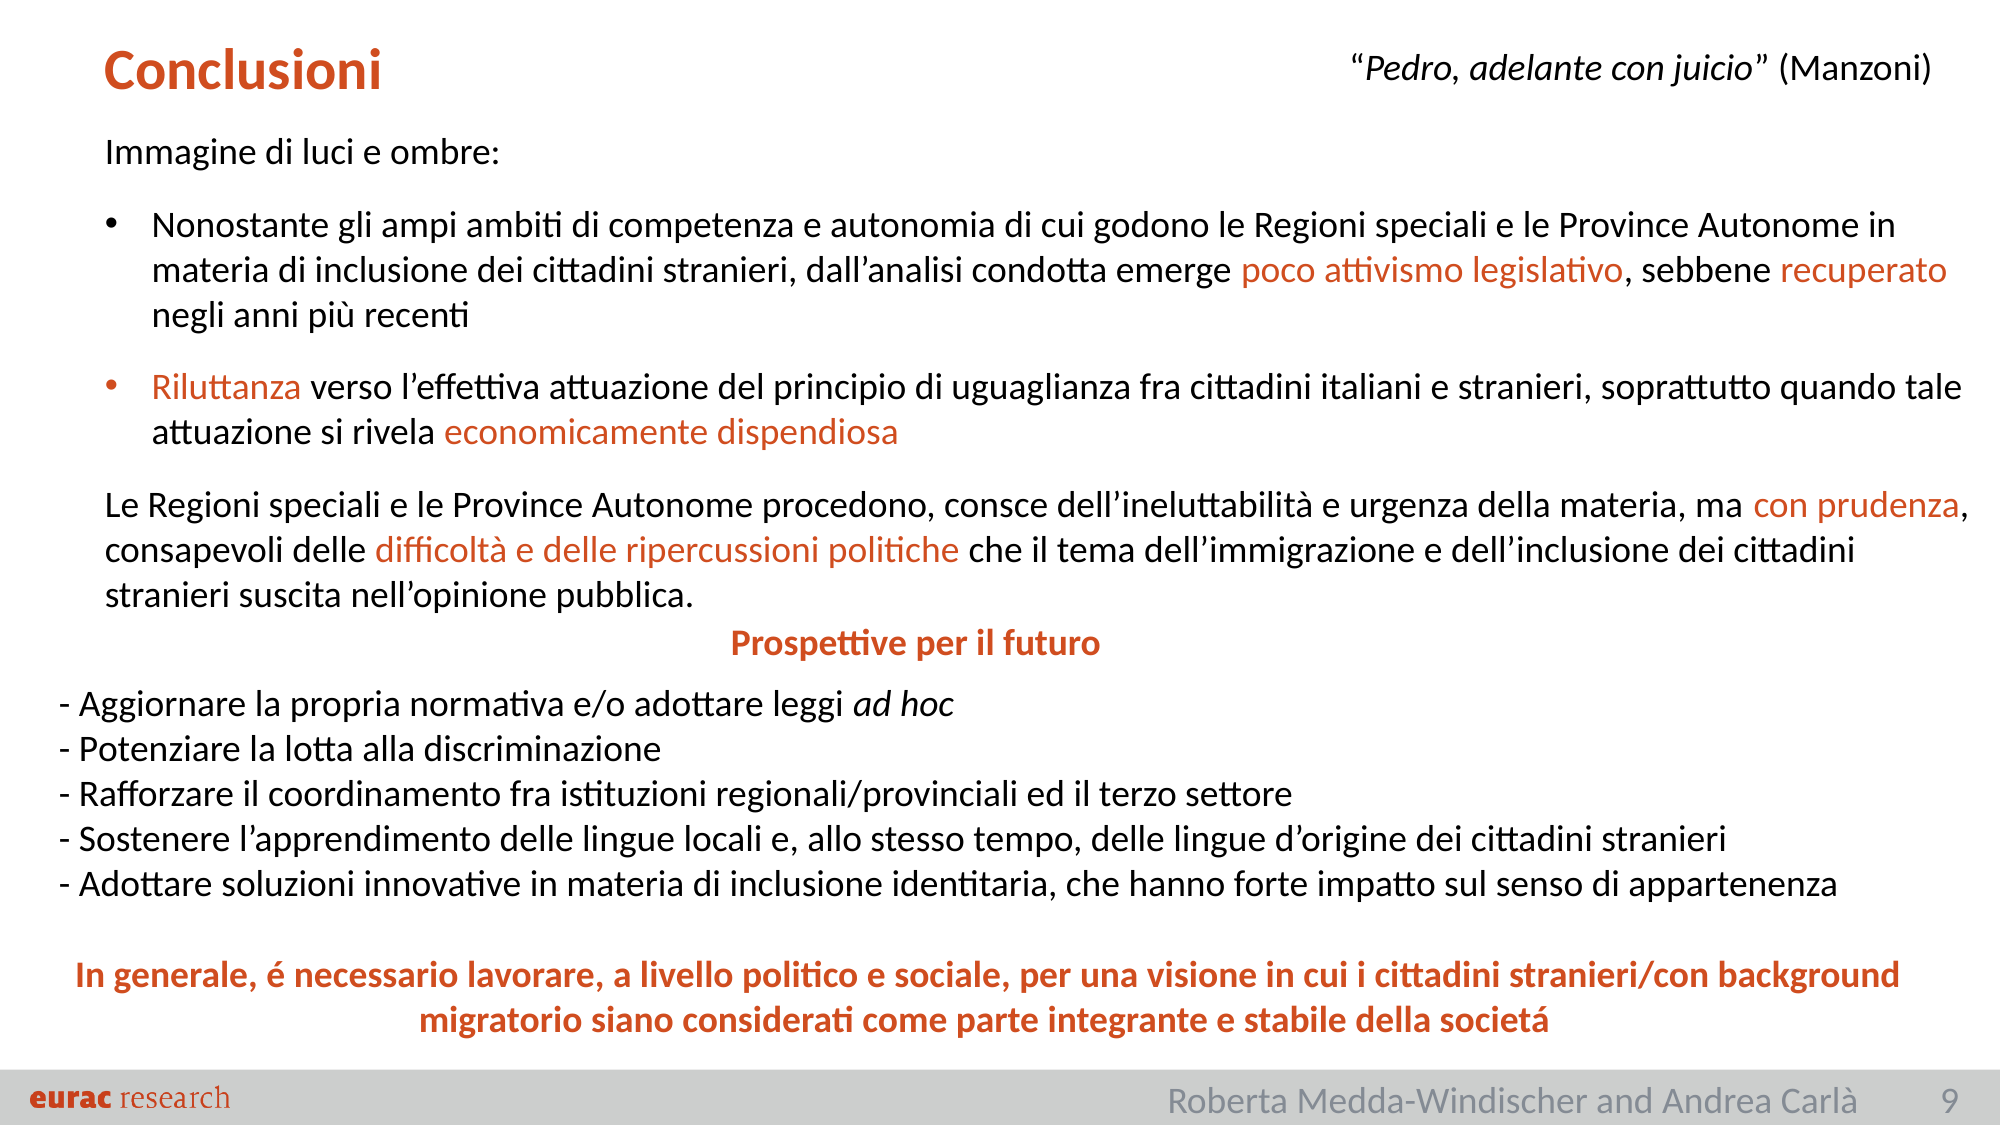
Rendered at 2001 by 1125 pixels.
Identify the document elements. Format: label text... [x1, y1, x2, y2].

text_box Conclusioni [89, 23, 986, 109]
text_box In generale, é necessario lavorare, a livello politico e sociale, per una visione in cui i cittadini stranieri/con background migratorio siano considerati come parte integrante e stabile della societá [24, 943, 1955, 1048]
text_box Immagine di luci e ombre: Nonostante gli ampi ambiti di competenza e autonomia di cui godono le Regioni speciali e le Province Autonome in materia di inclusione dei cittadini stranieri, dall’analisi condotta emerge poco attivismo legislativo, sebbene recuperato negli anni più recenti Riluttanza verso l’effettiva attuazione del principio di uguaglianza fra cittadini italiani e stranieri, soprattutto quando tale attuazione si rivela economicamente dispendiosa Le Regioni speciali e le Province Autonome procedono, consce dell’ineluttabilità e urgenza della materia, ma con prudenza, consapevoli delle difficoltà e delle ripercussioni politiche che il tema dell’immigrazione e dell’inclusione dei cittadini stranieri suscita nell’opinione pubblica. [89, 119, 2000, 623]
text_box Prospettive per il futuro [716, 610, 1117, 671]
picture [30, 1085, 230, 1108]
text_box - Aggiornare la propria normativa e/o adottare leggi ad hoc - Potenziare la lotta alla discriminazione - Rafforzare il coordinamento fra istituzioni regionali/provinciali ed il terzo settore - Sostenere l’apprendimento delle lingue locali e, allo stesso tempo, delle lingue d’origine dei cittadini stranieri - Adottare soluzioni innovative in materia di inclusione identitaria, che hanno forte impatto sul senso di appartenenza [44, 671, 1975, 912]
text_box “Pedro, adelante con juicio” (Manzoni) [1334, 35, 1948, 96]
